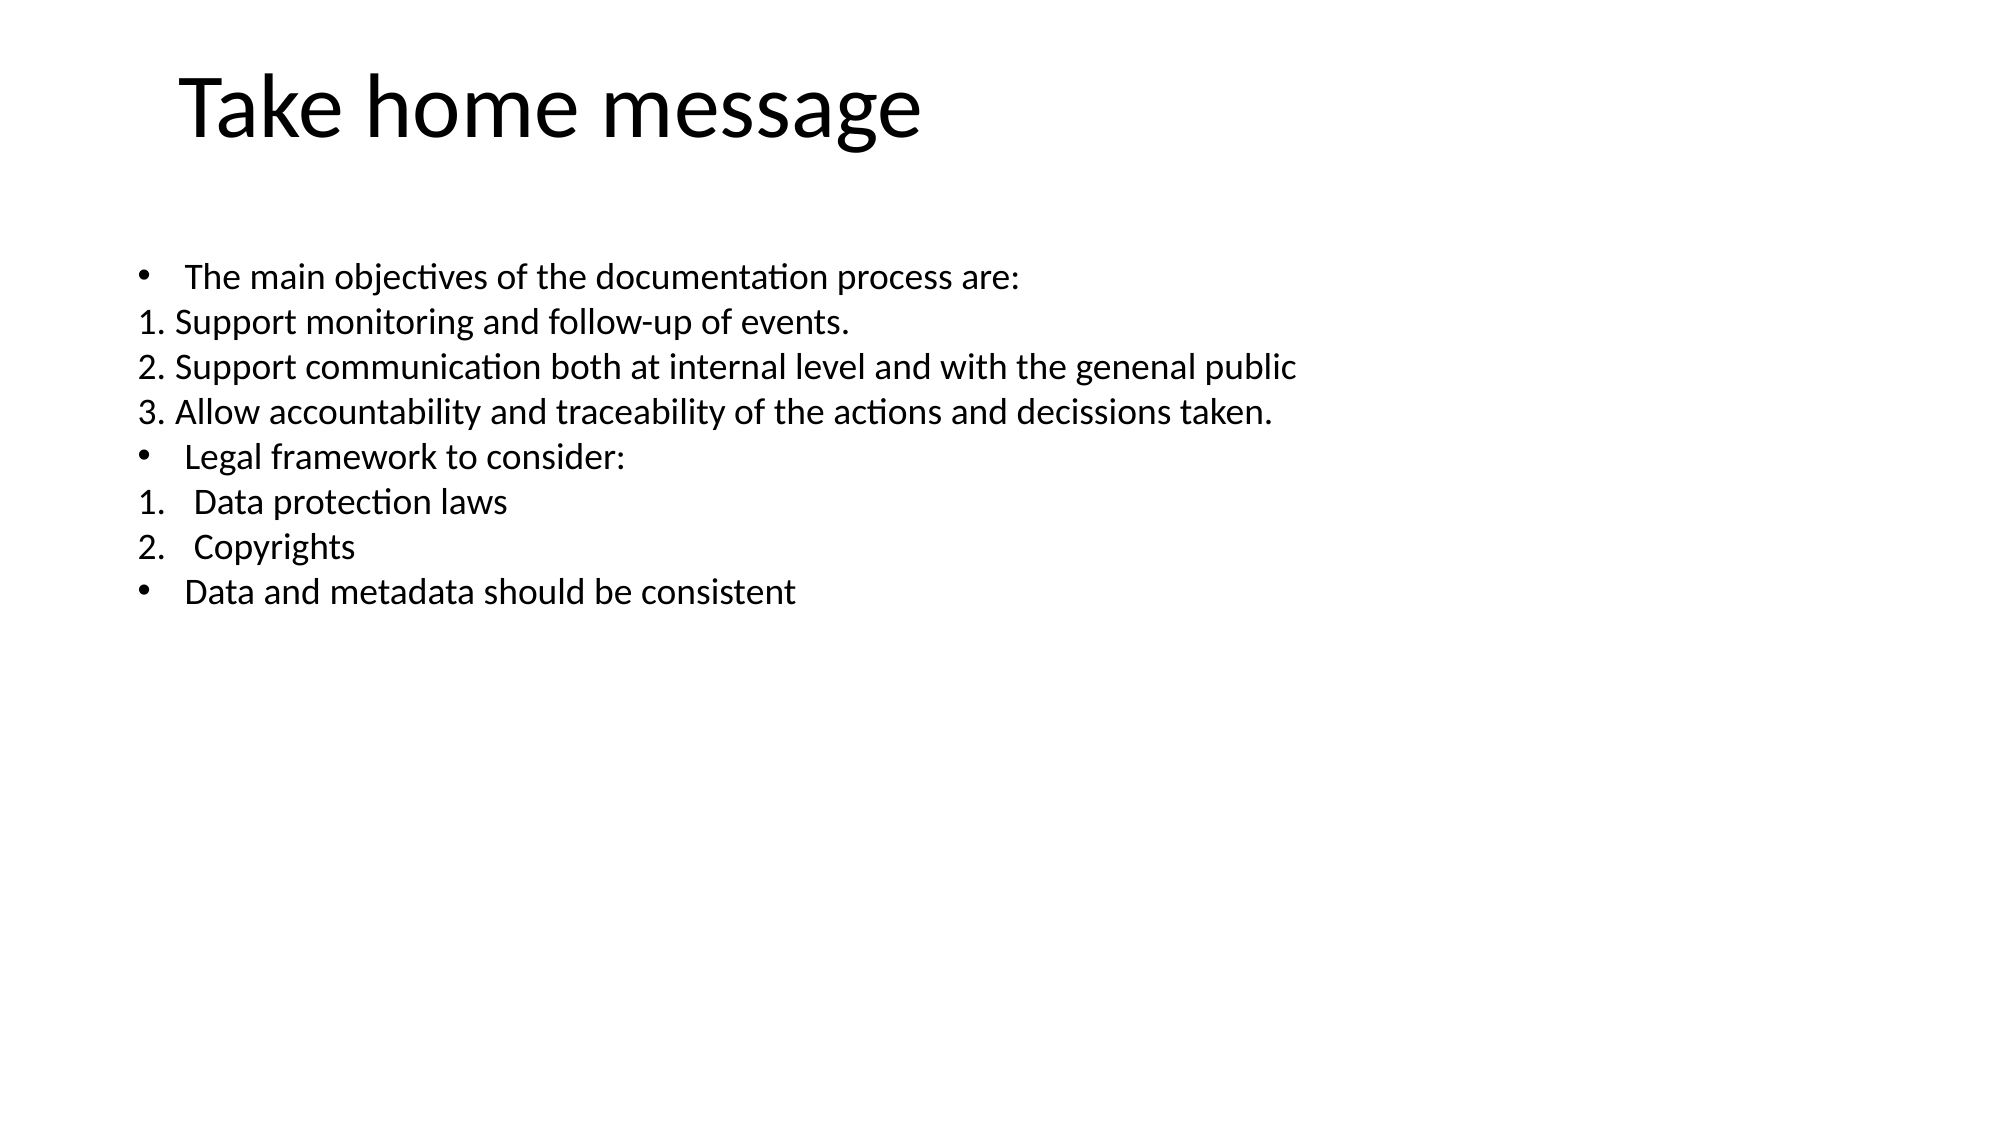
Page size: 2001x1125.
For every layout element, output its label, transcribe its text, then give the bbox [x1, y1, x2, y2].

text_box The main objectives of the documentation process are: Support monitoring and follow-up of events. Support communication both at internal level and with the genenal public Allow accountability and traceability of the actions and decissions taken. Legal framework to consider: Data protection laws Copyrights Data and metadata should be consistent [123, 244, 1945, 710]
text_box Take home message [163, 38, 1805, 164]
